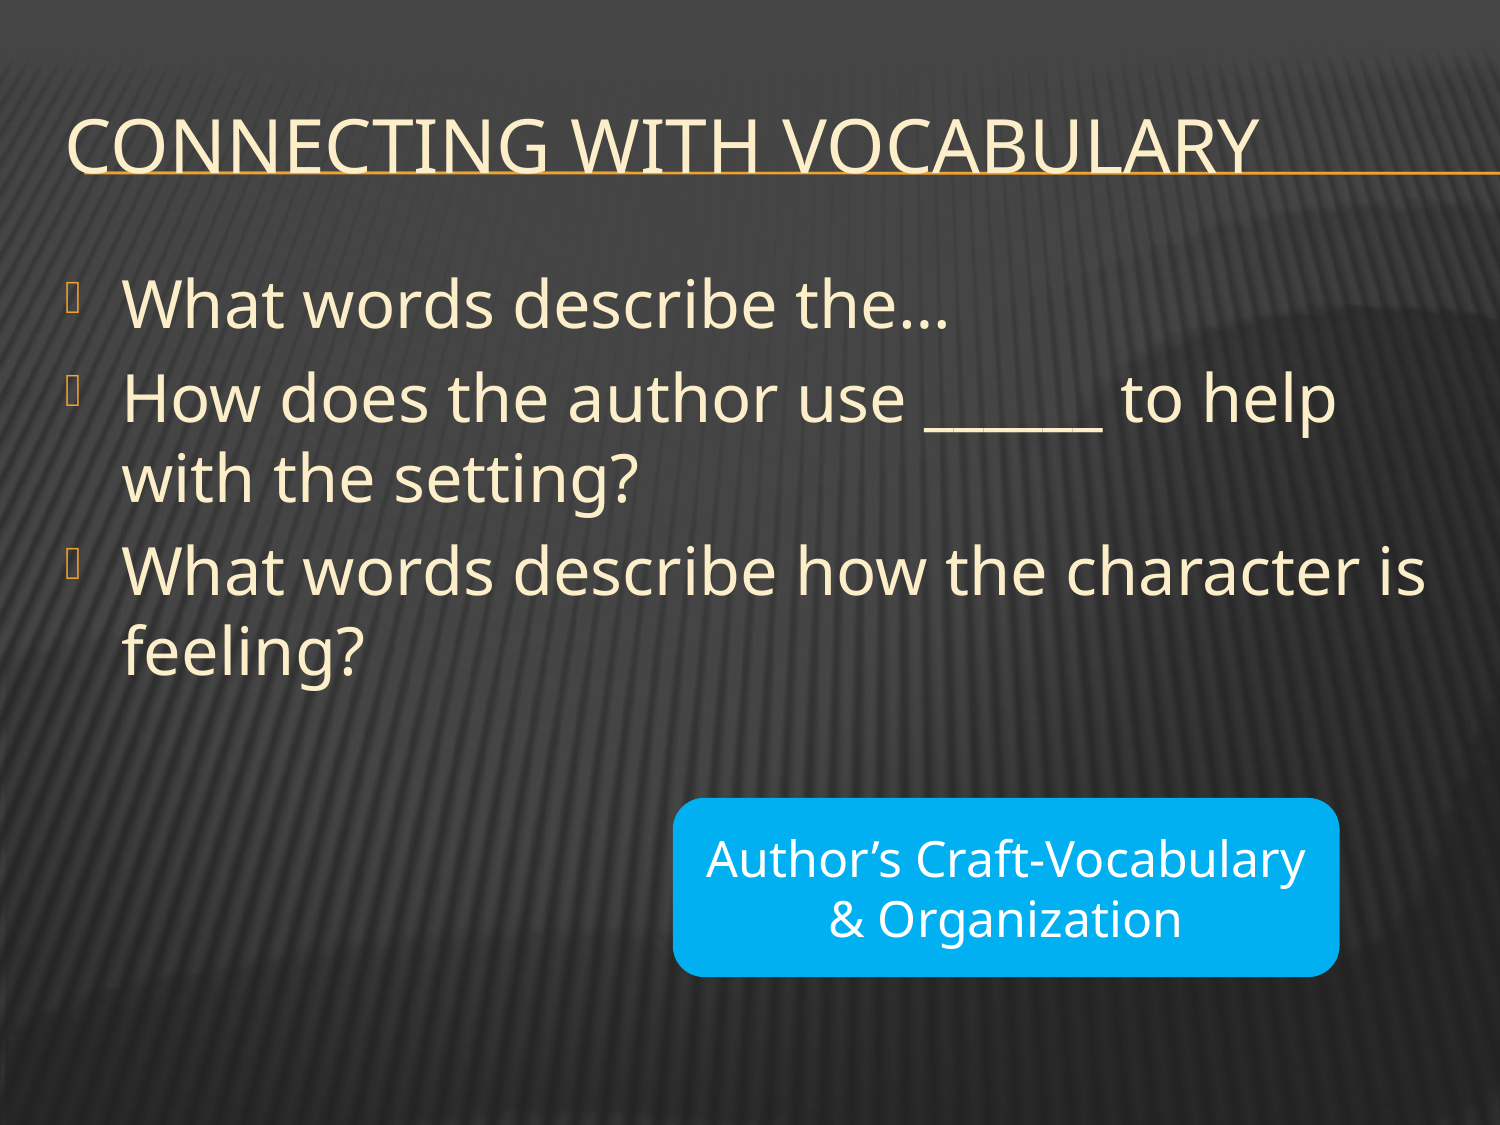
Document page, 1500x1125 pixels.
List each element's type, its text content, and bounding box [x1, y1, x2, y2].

text_box Author’s Craft-Vocabulary & Organization [672, 797, 1340, 978]
title Connecting with vocabulary [50, 75, 1475, 213]
list What words describe the… How does the author use ______ to help with the setting? What words describe how the character is feeling? [50, 254, 1475, 998]
